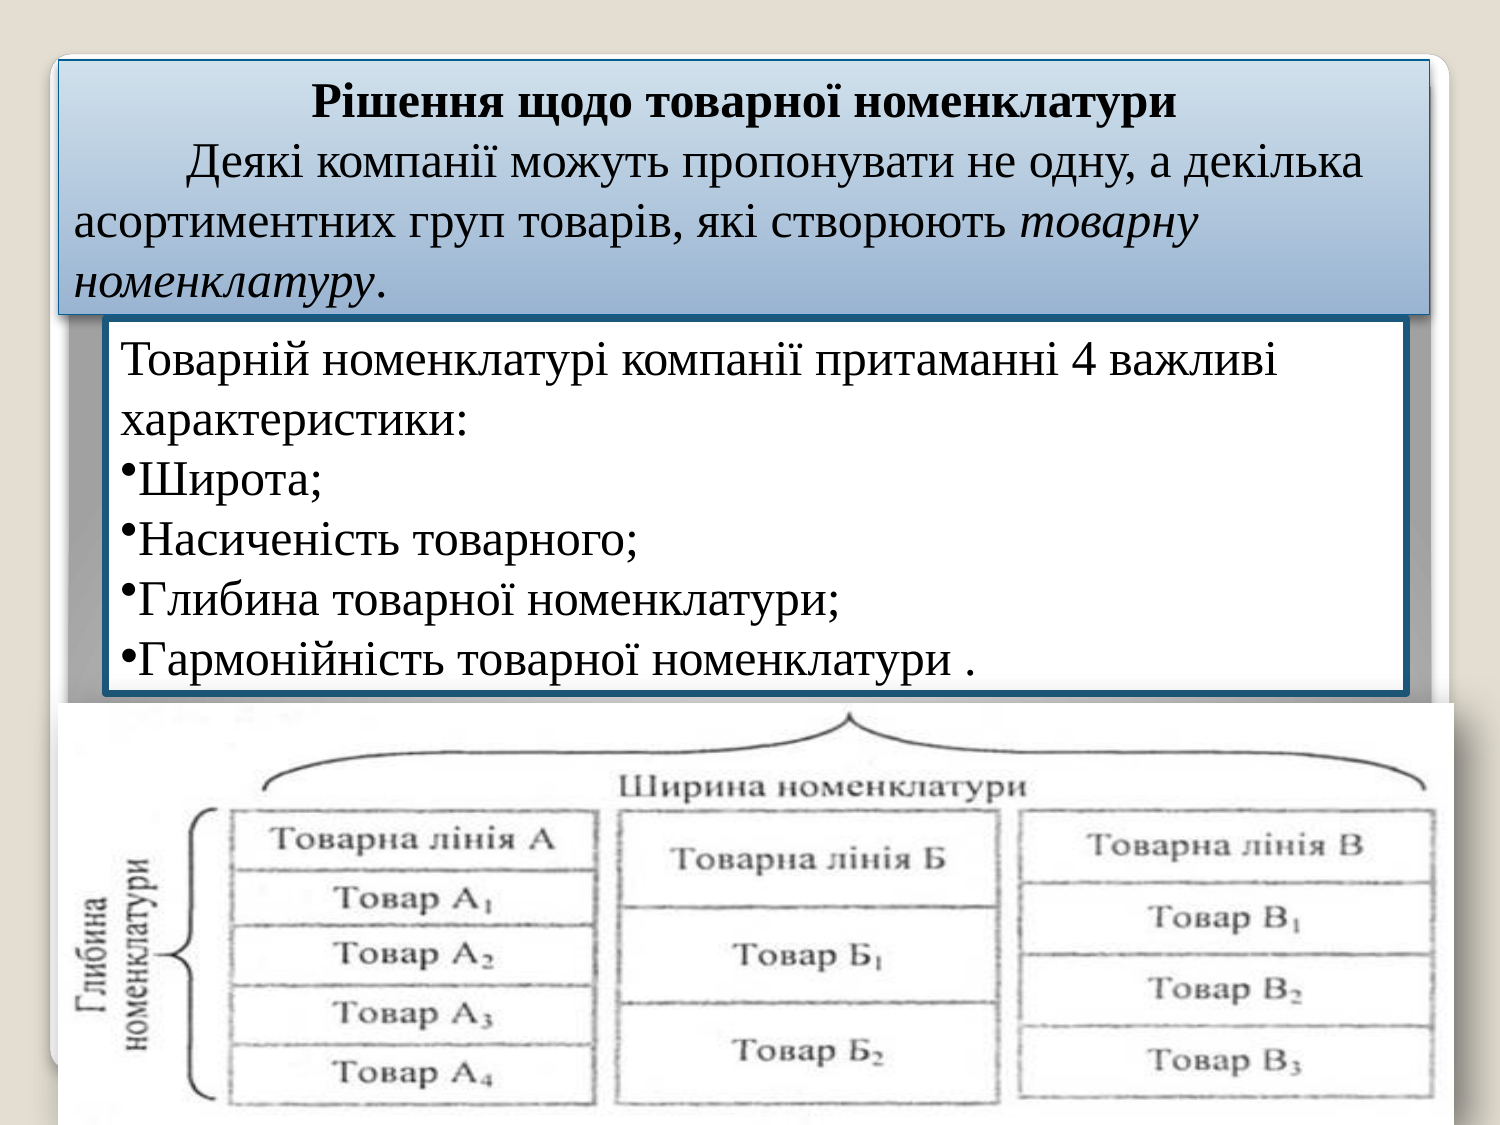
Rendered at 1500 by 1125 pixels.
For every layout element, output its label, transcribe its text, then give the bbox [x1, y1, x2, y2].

text_box Рішення щодо товарної номенклатури Деякі компанії можуть пропонувати не одну, а декілька асортиментних груп товарів, які створюють товарну номенклатуру. [58, 59, 1430, 315]
text_box Товарній номенклатурі компанії притаманні 4 важливі характеристики: Широта; Насиченість товарного; Глибина товарної номенклатури; Гармонійність товарної номенклатури . [102, 315, 1410, 686]
picture [58, 702, 1454, 1125]
